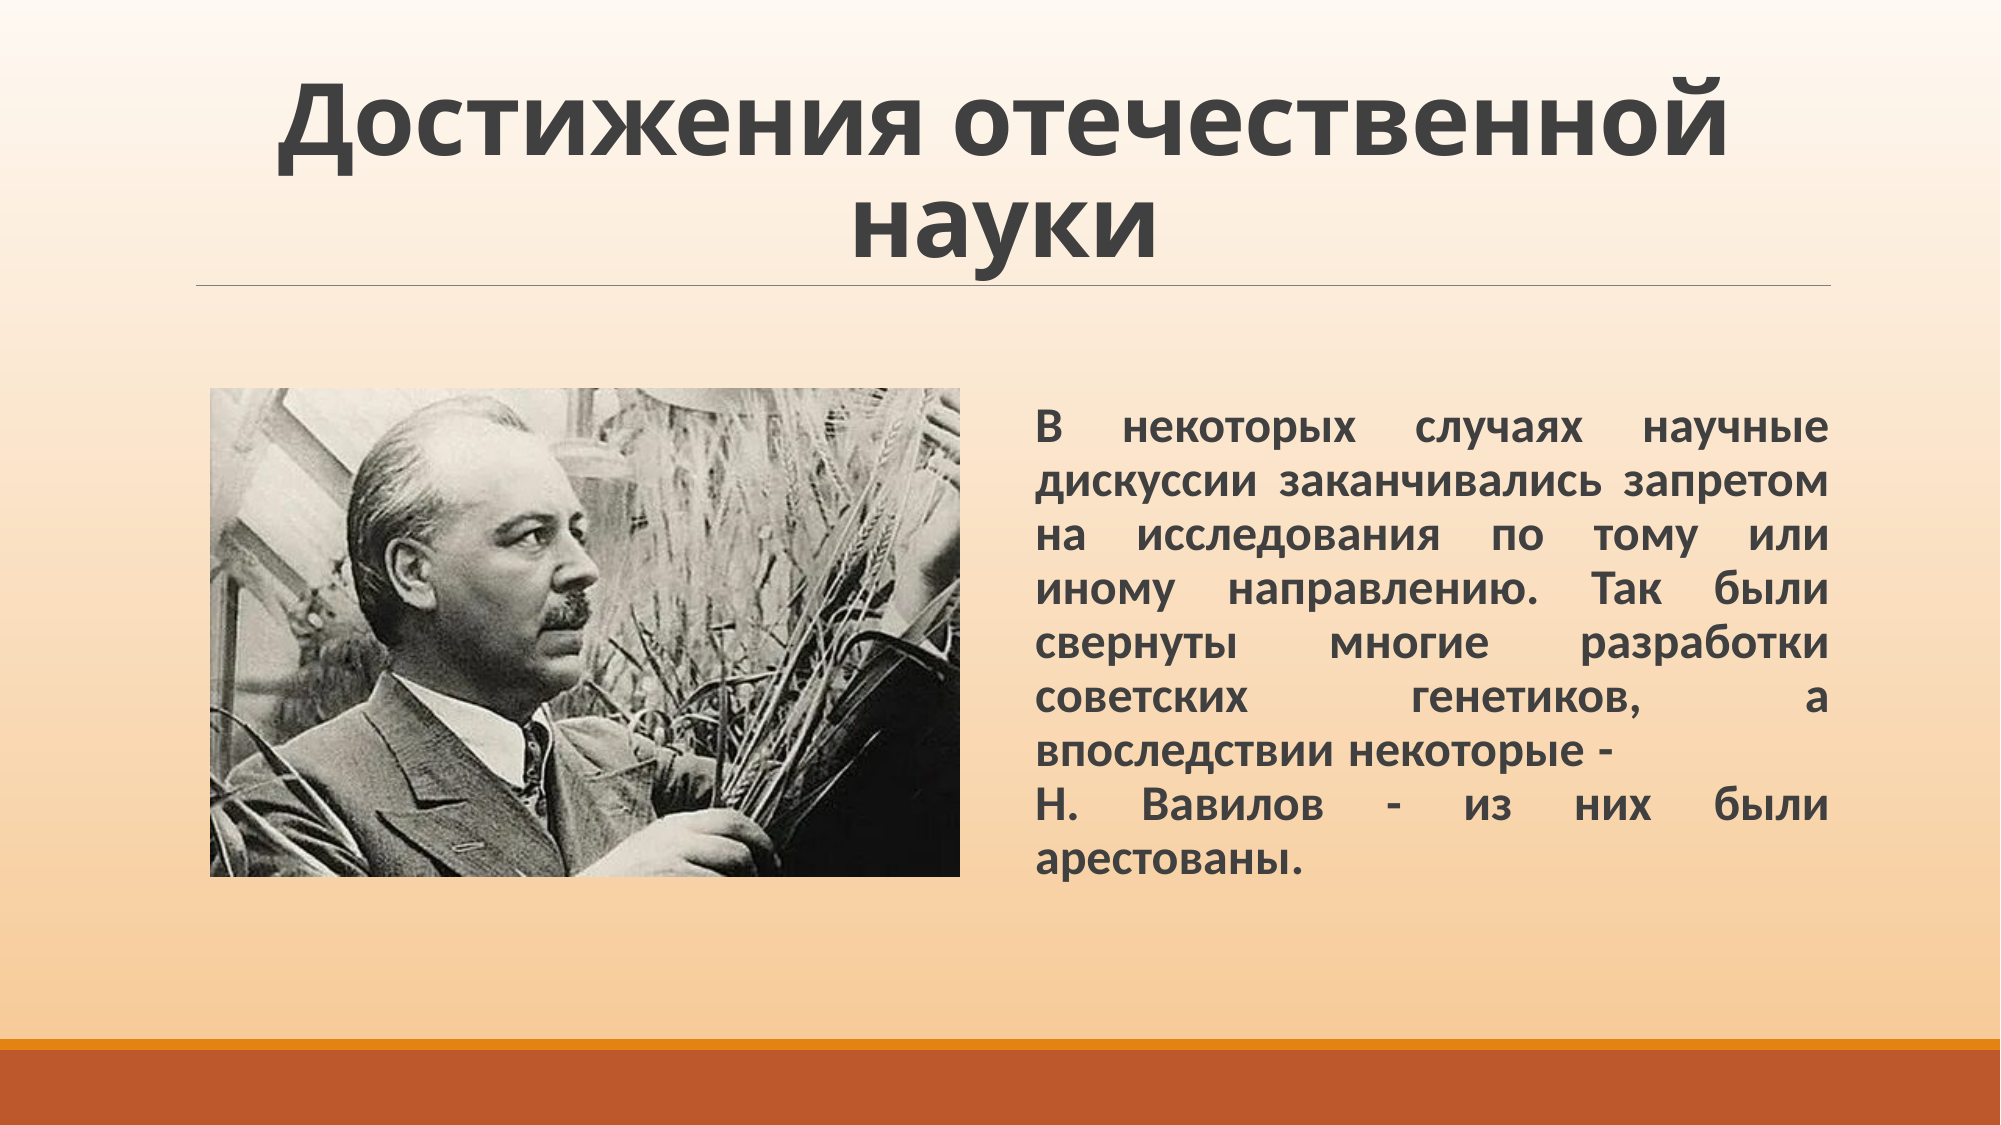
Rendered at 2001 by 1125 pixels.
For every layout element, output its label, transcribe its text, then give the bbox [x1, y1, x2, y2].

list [209, 388, 961, 878]
title Достижения отечественной науки [180, 47, 1830, 285]
list В некоторых случаях научные дискуссии заканчивались запретом на исследования по тому или иному направлению. Так были свернуты многие разработки советских генетиков, а впоследствии некоторые - Н. Вавилов - из них были арестованы. [1020, 302, 1830, 963]
